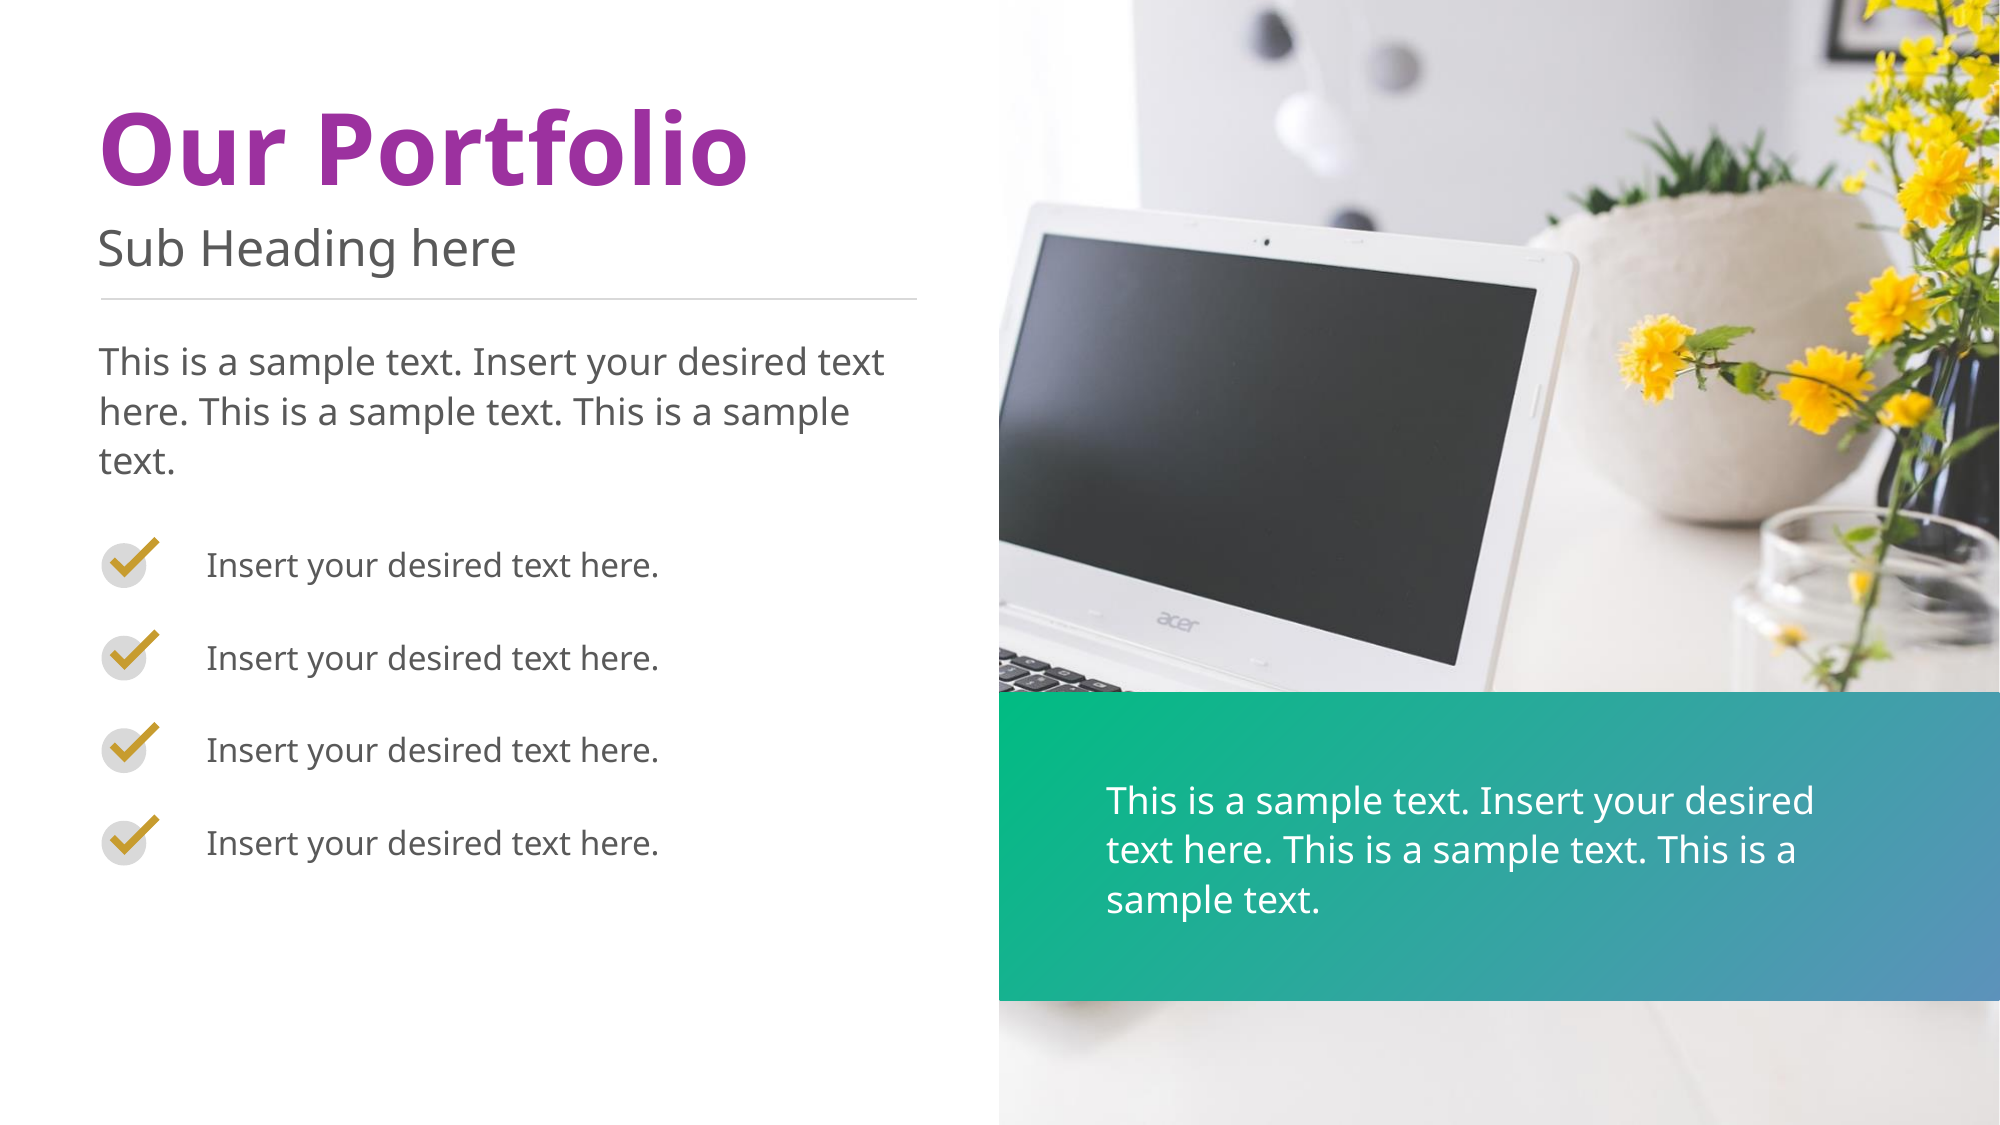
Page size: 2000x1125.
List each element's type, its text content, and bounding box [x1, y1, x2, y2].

text_box This is a sample text. Insert your desired text here. This is a sample text. This is a sample text. [98, 326, 915, 490]
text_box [101, 718, 779, 777]
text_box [101, 533, 779, 592]
list Sub Heading here [77, 206, 952, 313]
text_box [101, 626, 779, 684]
picture [999, 0, 2000, 1125]
list Our Portfolio [77, 50, 952, 206]
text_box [101, 811, 779, 869]
